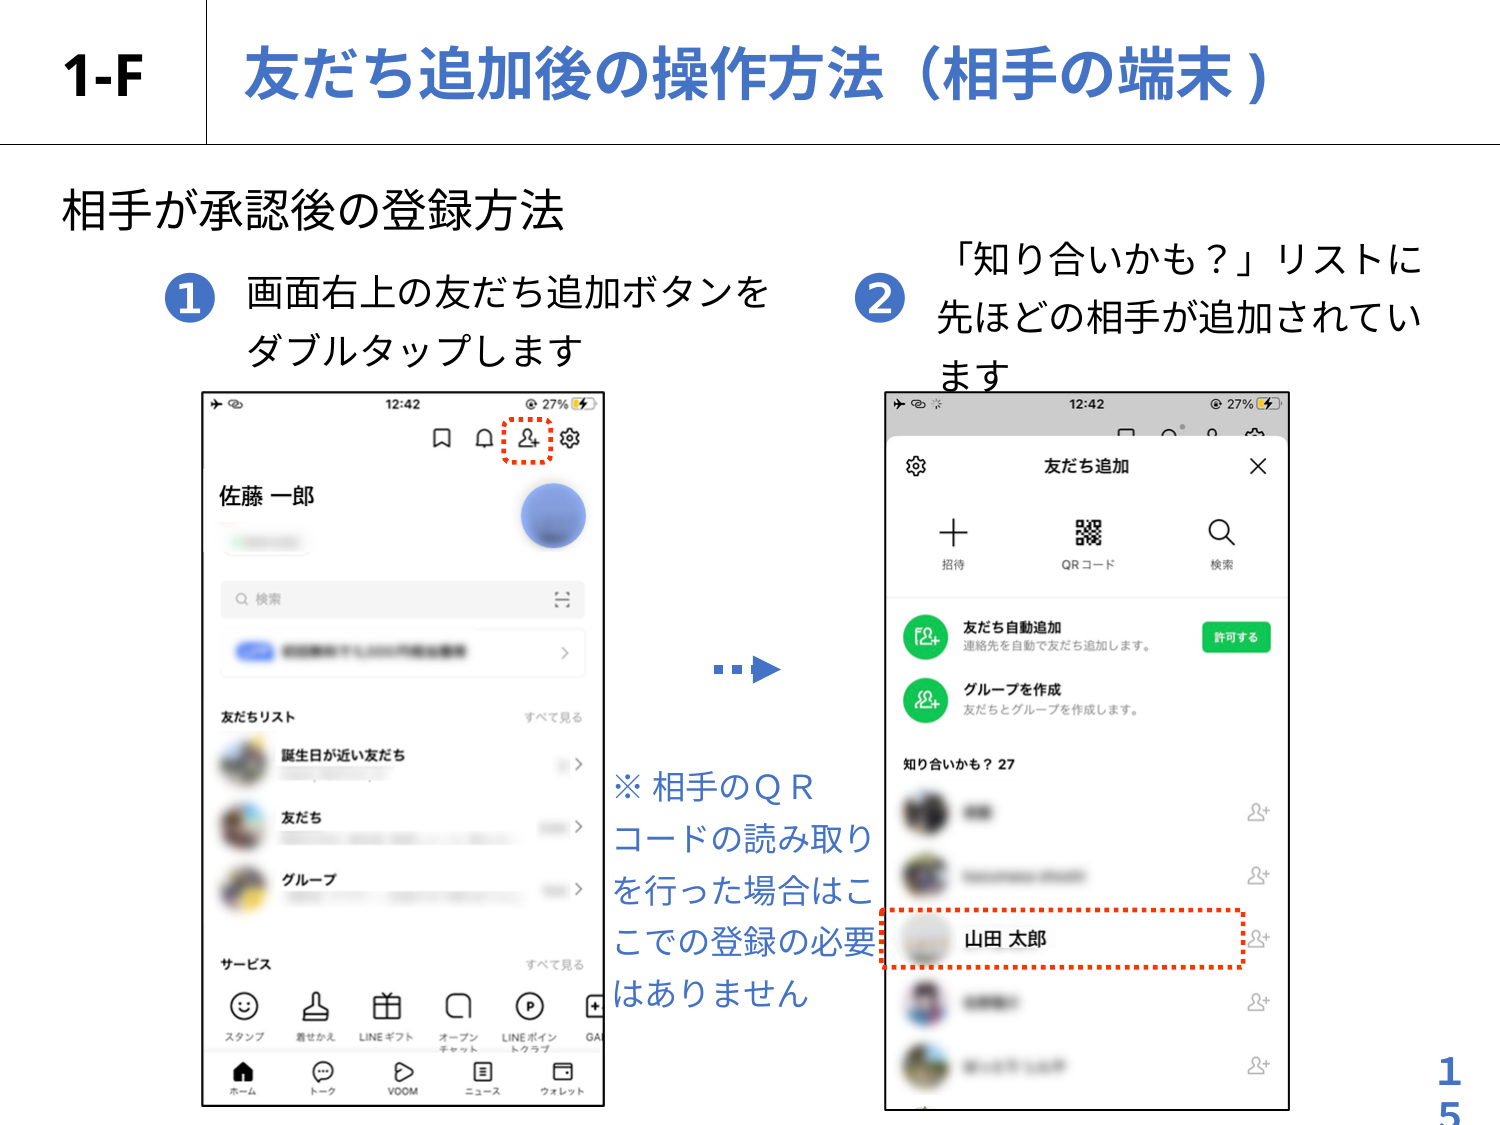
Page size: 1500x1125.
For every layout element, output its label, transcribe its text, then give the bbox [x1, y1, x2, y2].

text_box １５ [1399, 1063, 1500, 1123]
text_box ❷ [835, 274, 921, 343]
picture [884, 391, 1290, 1111]
picture [201, 391, 605, 1107]
text_box ❶ [145, 274, 223, 343]
text_box [880, 909, 884, 969]
text_box 1-F [0, 0, 207, 147]
text_box 相手が承認後の登録方法 [46, 180, 1422, 274]
title 友だち追加後の操作方法（相手の端末) [228, 36, 1472, 116]
text_box 画面右上の友だち追加ボタンを ダブルタップします [231, 274, 814, 381]
text_box 「知り合いかも？」リストに先ほどの相手が追加されています [921, 215, 1472, 406]
text_box ※相手のＱＲ コードの読み取りを行った場合はここでの登録の必要はありません [605, 746, 884, 1021]
